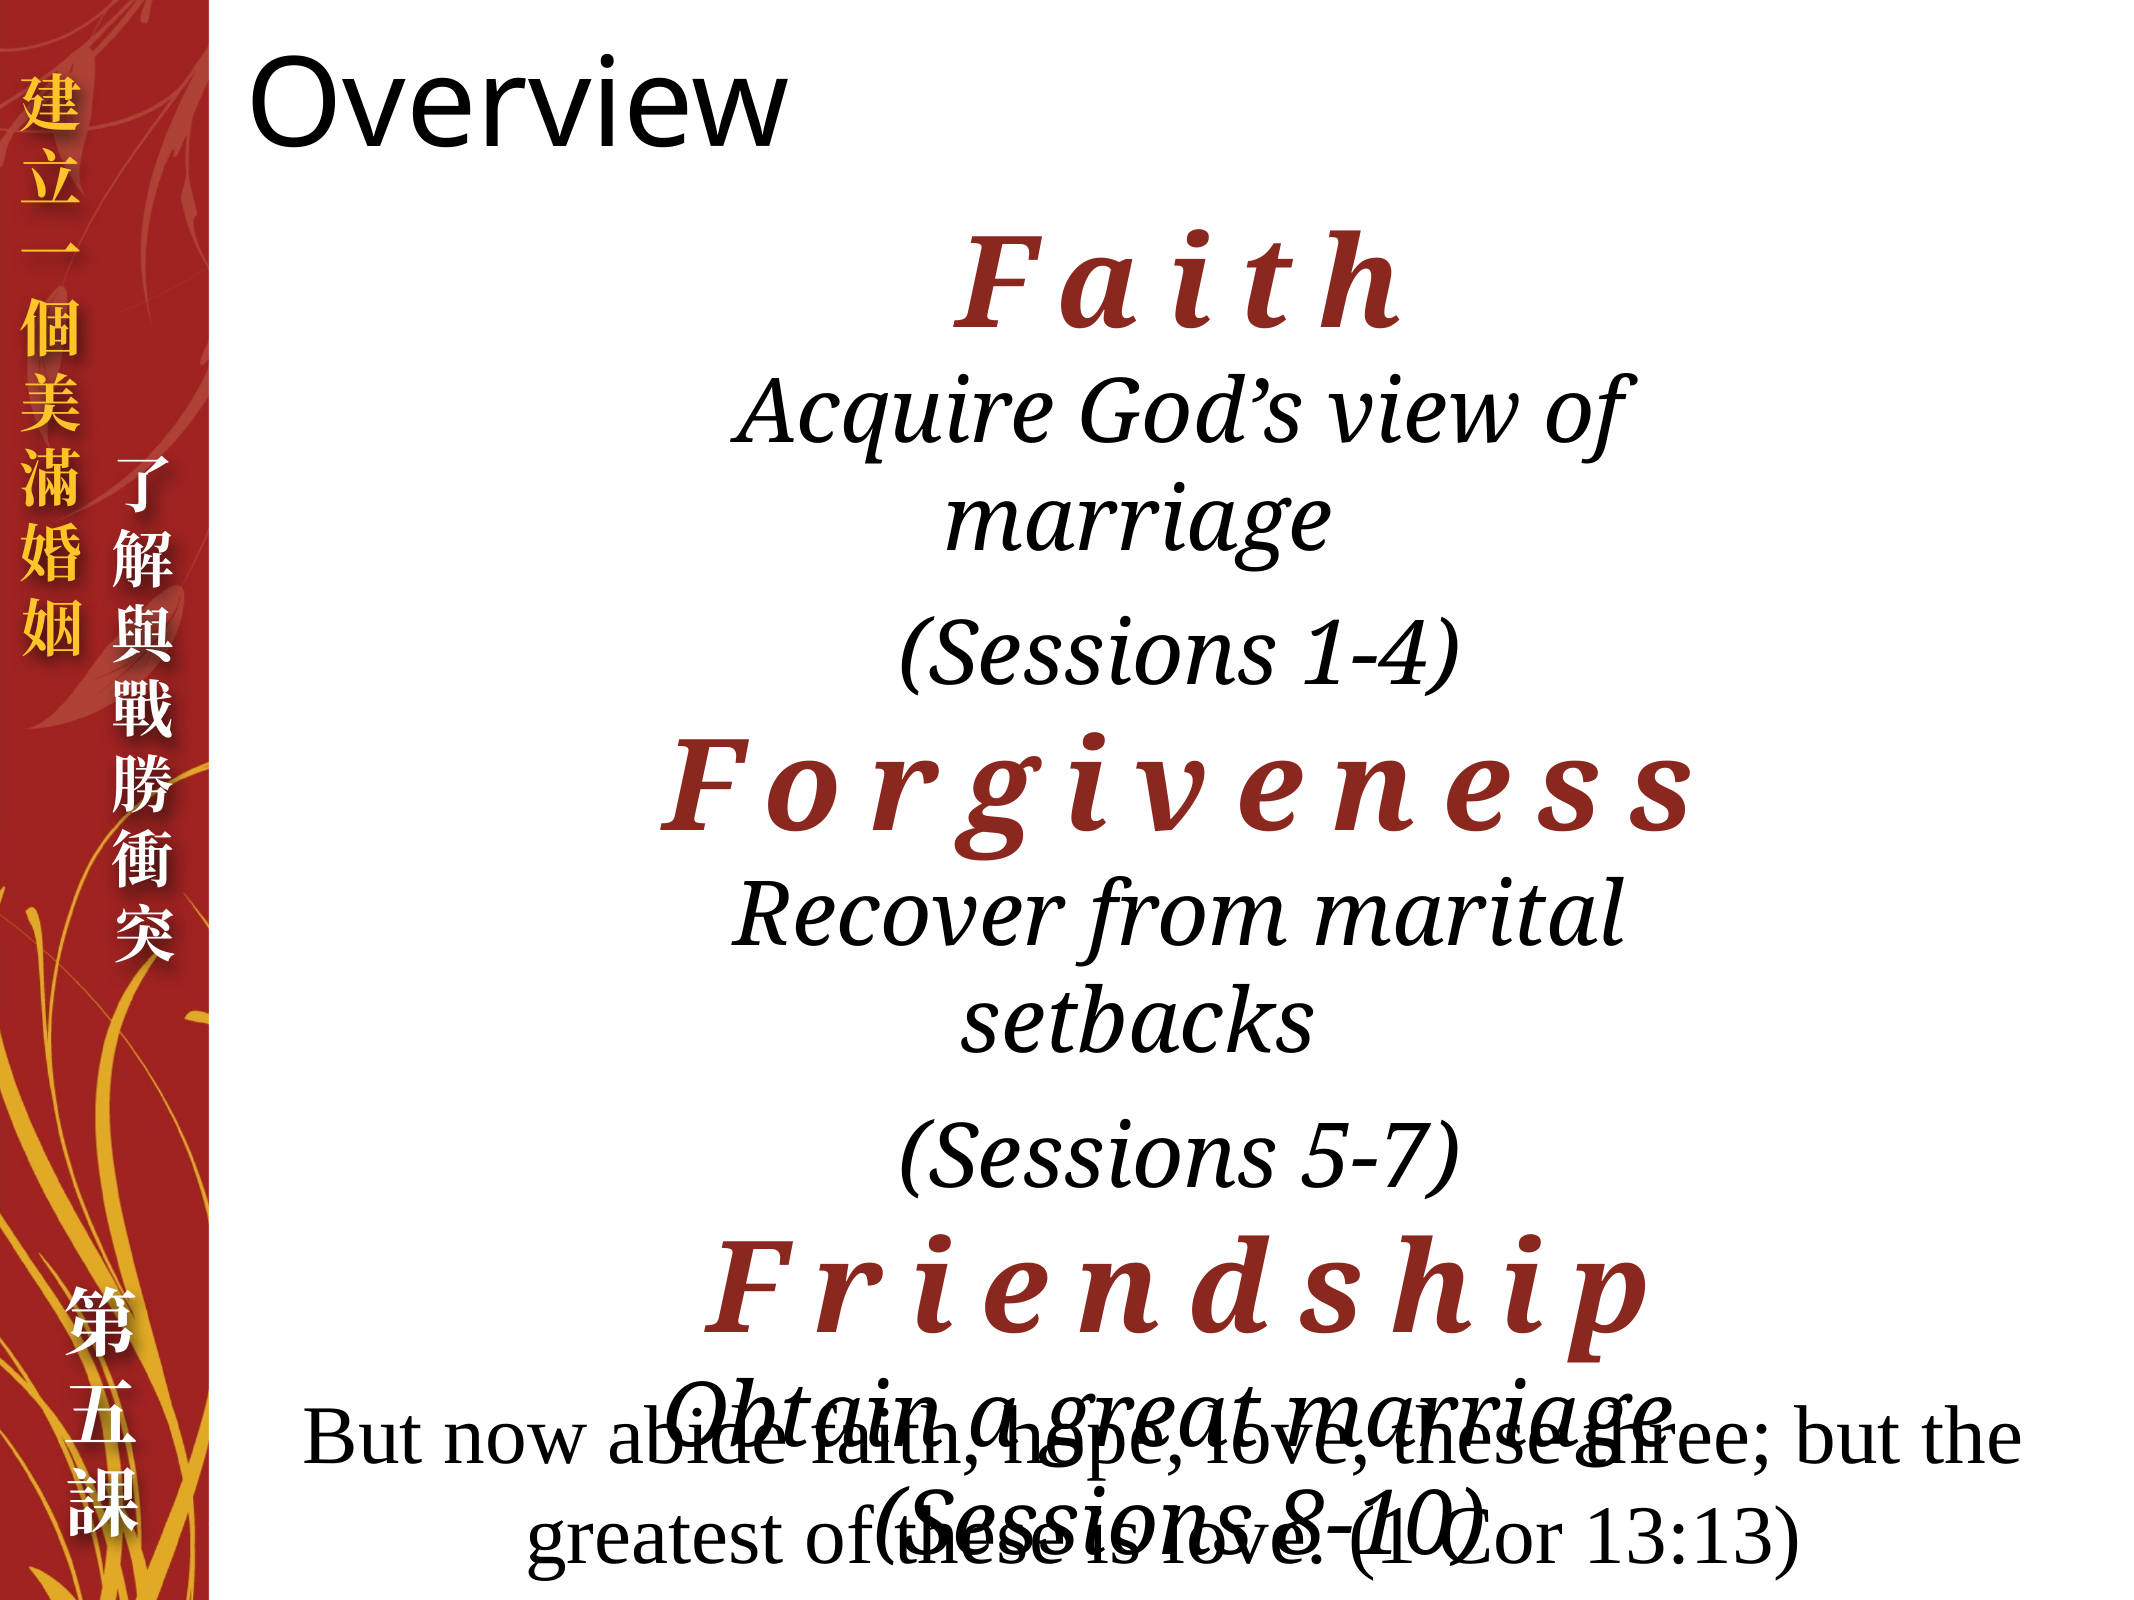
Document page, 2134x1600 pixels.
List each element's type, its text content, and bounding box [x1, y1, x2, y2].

picture [0, 0, 208, 1600]
text_box Overview [236, 13, 799, 180]
text_box But now abide faith, hope, love, these three; but the greatest of these is love. (1 Cor 13:13) [243, 1371, 2085, 1589]
text_box Faith Acquire God’s view of marriage (Sessions 1-4) Forgiveness Recover from marital setbacks (Sessions 5-7) Friendship Obtain a great marriage (Sessions 8-10) [471, 192, 1820, 1366]
